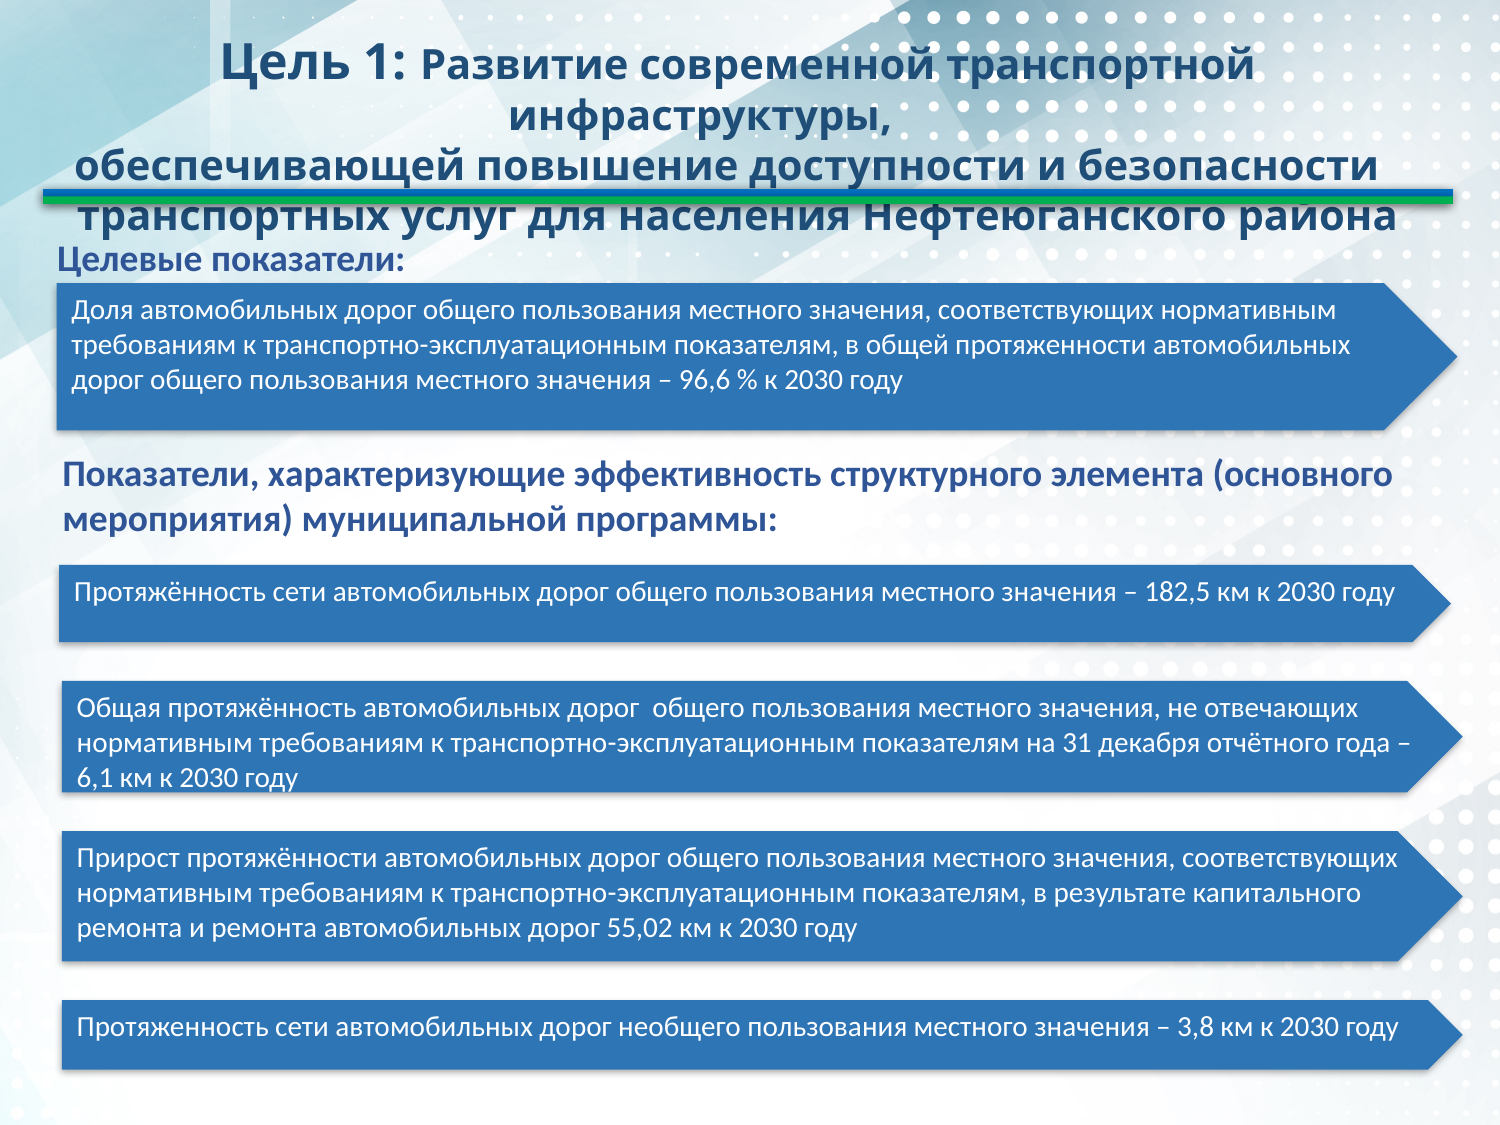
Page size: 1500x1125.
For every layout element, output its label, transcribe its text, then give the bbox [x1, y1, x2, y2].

picture [0, 0, 1500, 1125]
text_box Целевые показатели: [42, 227, 1458, 287]
text_box Показатели, характеризующие эффективность структурного элемента (основного мероприятия) муниципальной программы: [47, 441, 1463, 547]
text_box Доля автомобильных дорог общего пользования местного значения, соответствующих нормативным требованиям к транспортно-эксплуатационным показателям, в общей протяженности автомобильных дорог общего пользования местного значения – 96,6 % к 2030 году [55, 281, 1460, 432]
text_box Прирост протяжённости автомобильных дорог общего пользования местного значения, соответствующих нормативным требованиям к транспортно-эксплуатационным показателям, в результате капитального ремонта и ремонта автомобильных дорог 55,02 км к 2030 году [60, 829, 1465, 964]
text_box Цель 1: Развитие современной транспортной инфраструктуры, обеспечивающей повышение доступности и безопасности транспортных услуг для населения Нефтеюганского района [22, 21, 1453, 247]
text_box Протяжённость сети автомобильных дорог общего пользования местного значения – 182,5 км к 2030 году [57, 563, 1454, 644]
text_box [43, 189, 1453, 204]
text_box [514, 603, 949, 664]
text_box Протяженность сети автомобильных дорог необщего пользования местного значения – 3,8 км к 2030 году [60, 998, 1465, 1072]
text_box Общая протяжённость автомобильных дорог общего пользования местного значения, не отвечающих нормативным требованиям к транспортно-эксплуатационным показателям на 31 декабря отчётного года – 6,1 км к 2030 году [60, 679, 1465, 795]
